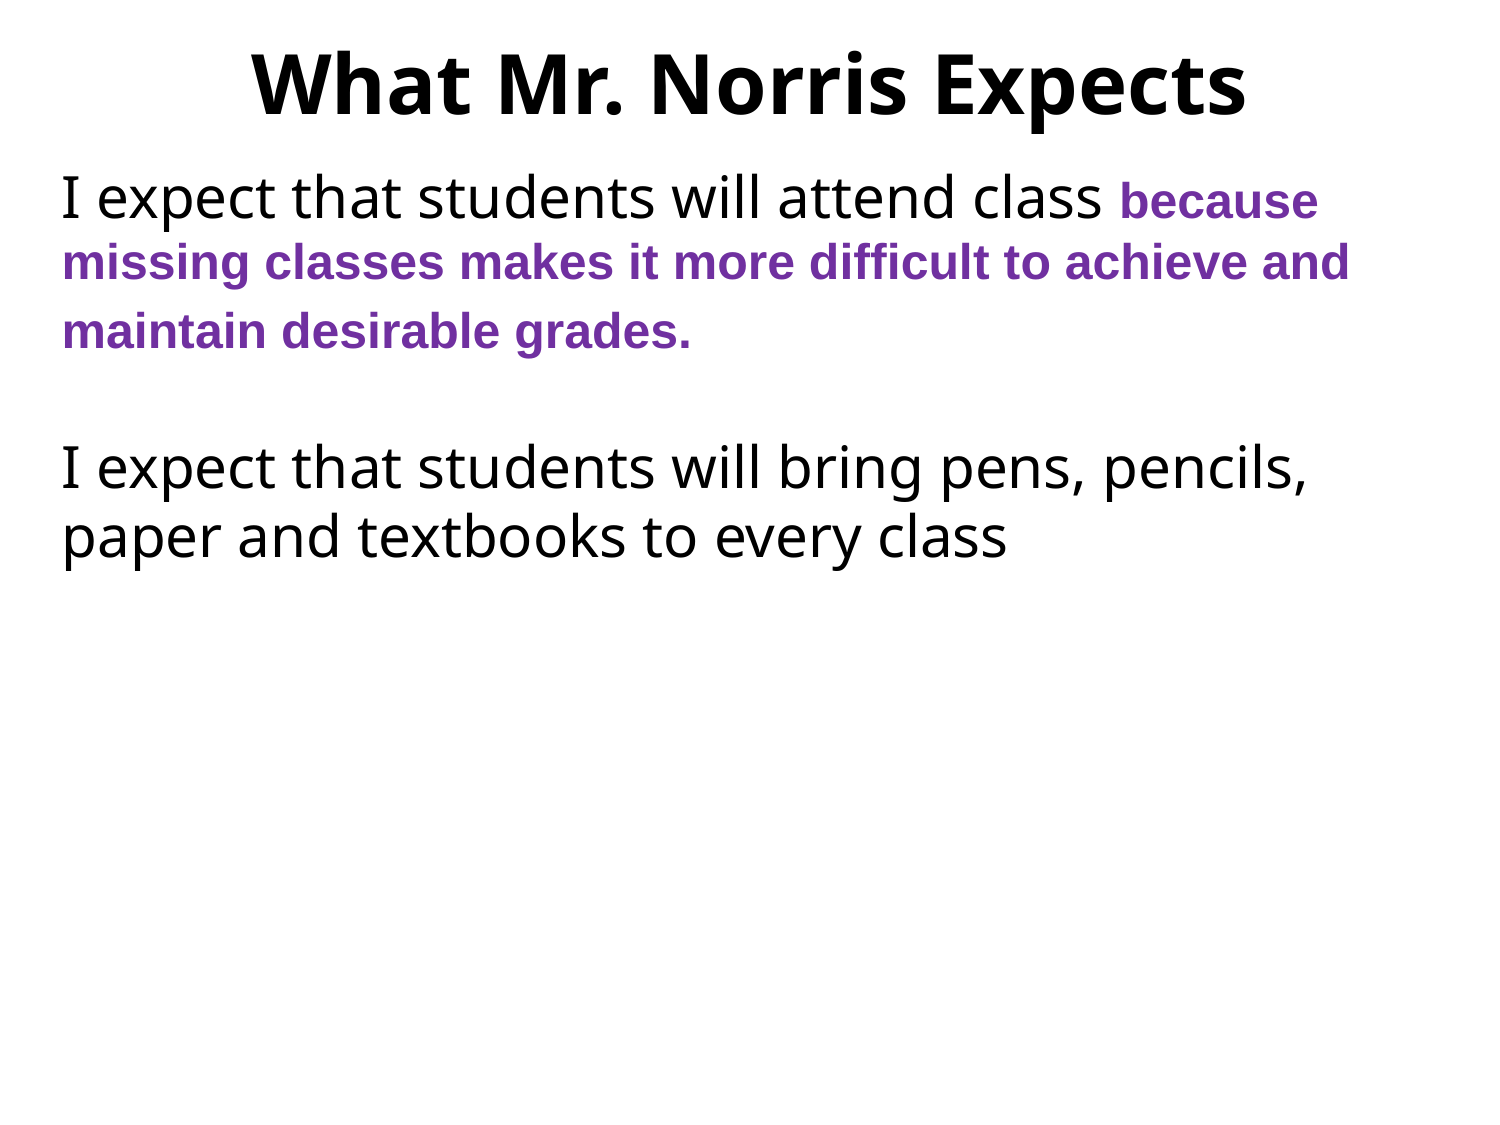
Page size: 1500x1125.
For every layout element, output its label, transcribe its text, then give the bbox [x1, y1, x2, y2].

text_box What Mr. Norris Expects [0, 23, 1500, 139]
text_box I expect that students will attend class because missing classes makes it more difficult to achieve and maintain desirable grades. I expect that students will bring pens, pencils, paper and textbooks to every class [46, 152, 1442, 717]
